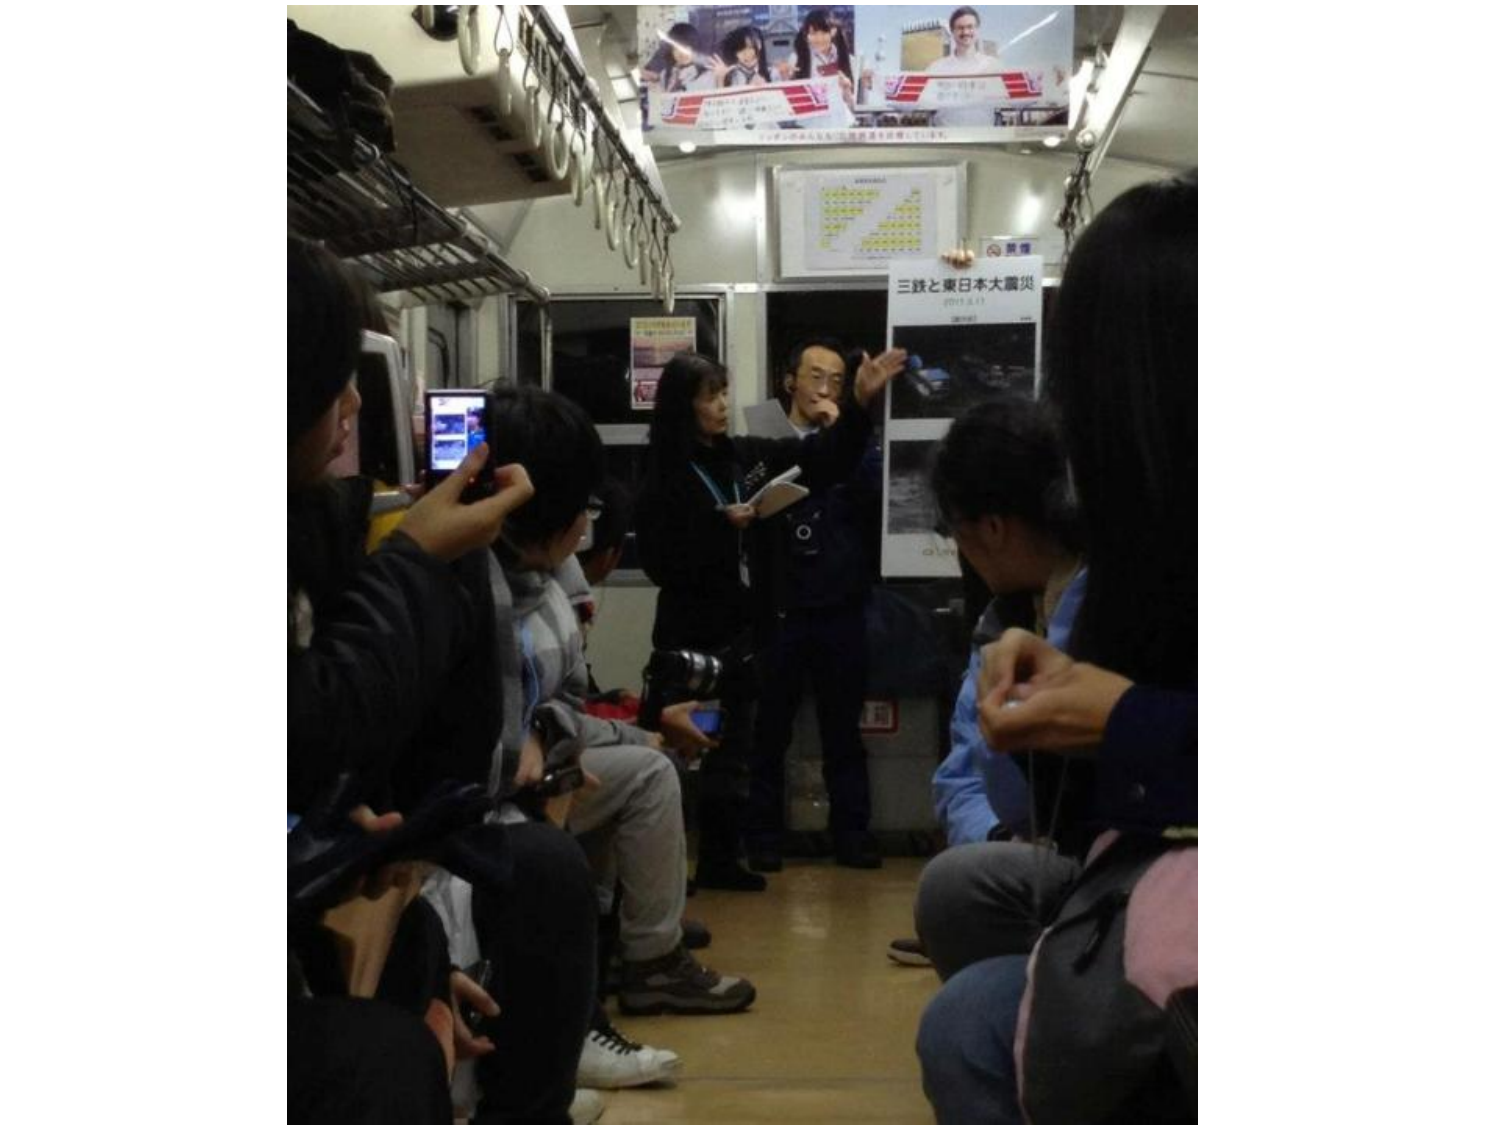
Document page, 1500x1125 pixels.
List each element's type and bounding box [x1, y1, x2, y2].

picture [287, 5, 1198, 1125]
